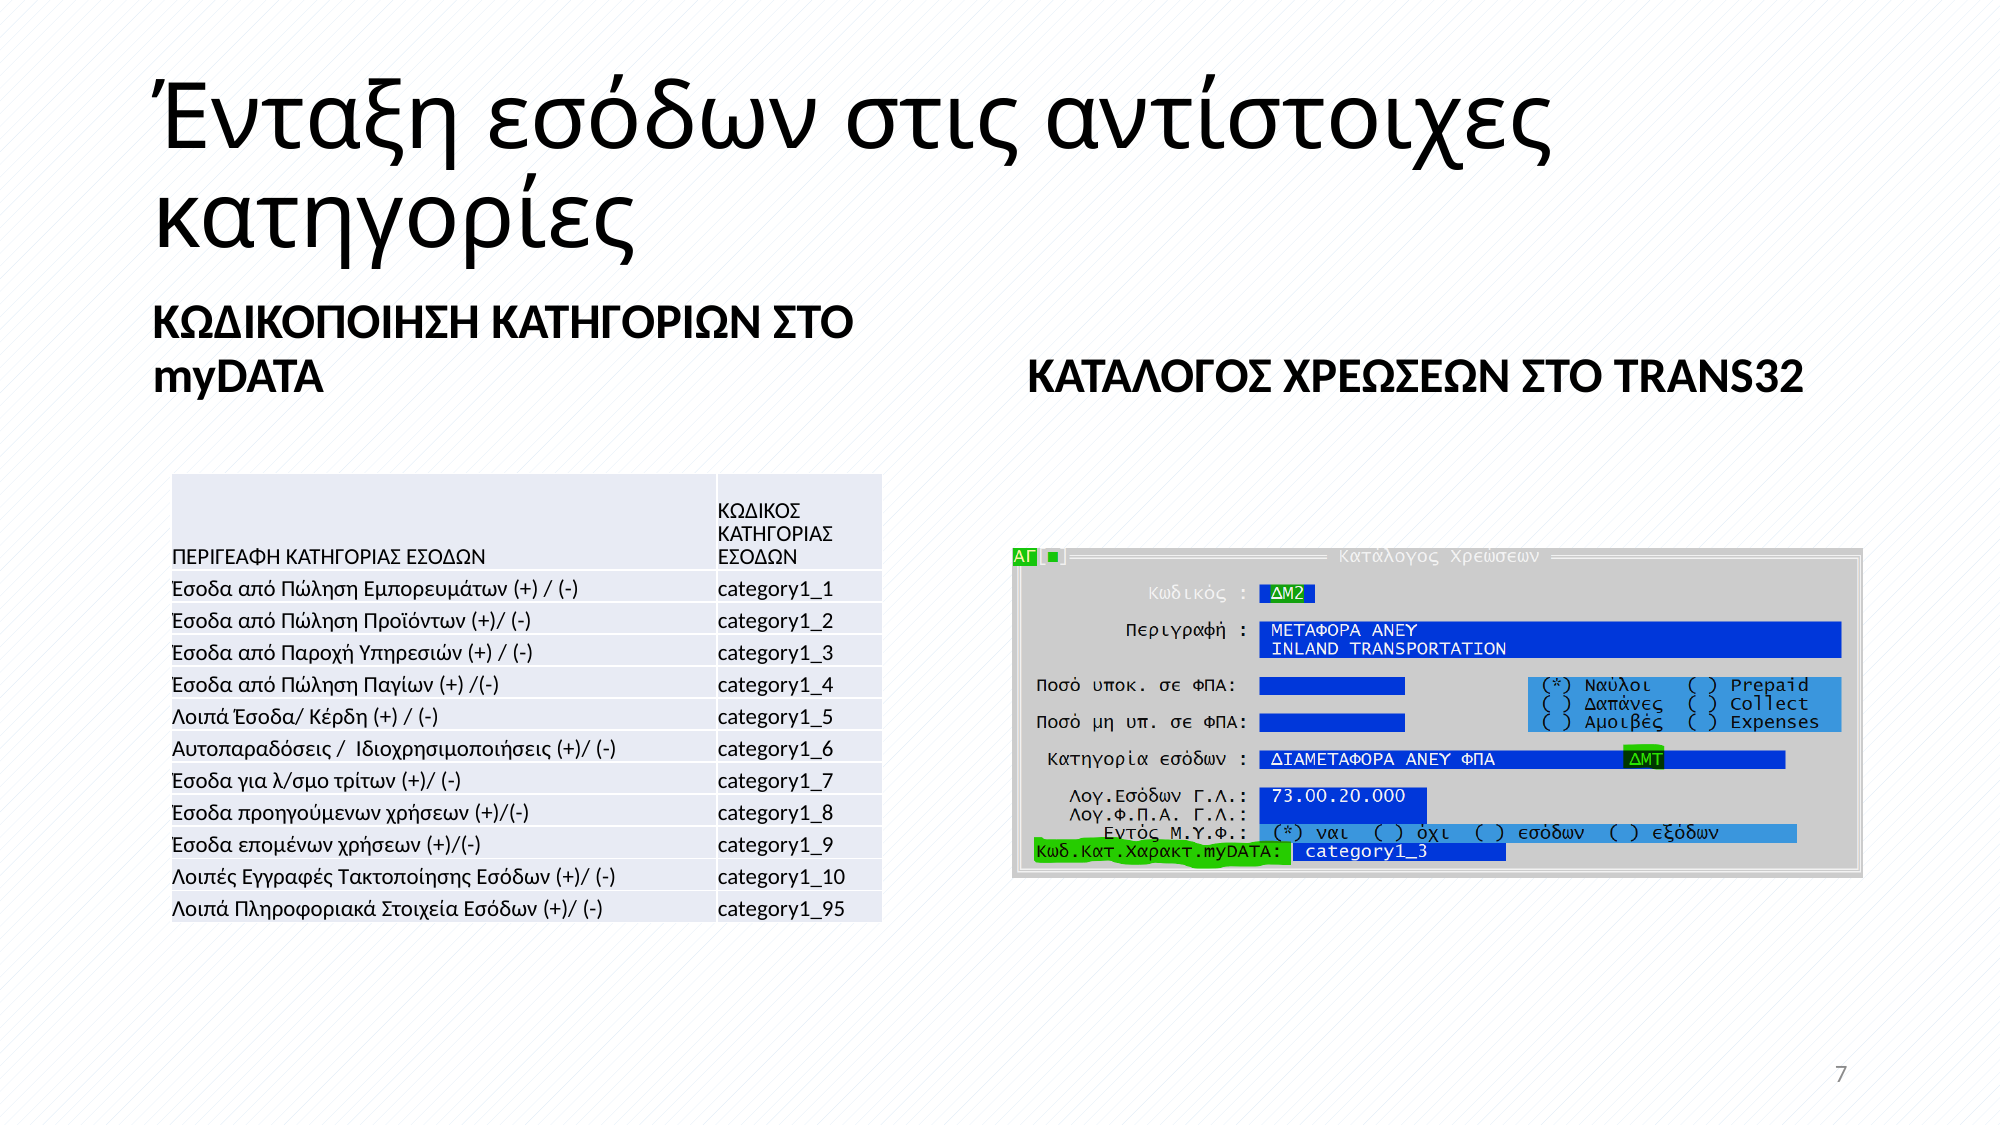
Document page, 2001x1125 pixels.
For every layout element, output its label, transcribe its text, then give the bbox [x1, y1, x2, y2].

table_header ΠΕΡΙΓΕΑΦΗ ΚΑΤΗΓΟΡΙΑΣ ΕΣΟΔΩΝ [172, 474, 716, 569]
table_cell Έσοδα για λ/σμο τρίτων (+)/ (-) [172, 763, 716, 793]
slide_number 7 [1412, 1042, 1863, 1103]
table_cell Αυτοπαραδόσεις / Ιδιοχρησιμοποιήσεις (+)/ (-) [172, 731, 716, 761]
table_header ΚΩΔΙΚΟΣ ΚΑΤΗΓΟΡΙΑΣ ΕΣΟΔΩΝ [718, 474, 882, 569]
list ΚΩΔΙΚΟΠΟΙΗΣΗ ΚΑΤΗΓΟΡΙΩΝ ΣΤΟ myDATA [137, 275, 984, 411]
table_cell Λοιπά Πληροφοριακά Στοιχεία Εσόδων (+)/ (-) [172, 891, 716, 922]
table_cell category1_2 [718, 603, 882, 633]
table_cell category1_8 [718, 795, 882, 825]
table_cell category1_95 [718, 891, 882, 922]
table_cell Έσοδα επομένων χρήσεων (+)/(-) [172, 827, 716, 858]
table_cell Λοιπές Εγγραφές Τακτοποίησης Εσόδων (+)/ (-) [172, 859, 716, 890]
table_cell category1_6 [718, 731, 882, 761]
table_cell category1_9 [718, 827, 882, 858]
table_cell category1_3 [718, 635, 882, 665]
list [1012, 548, 1863, 879]
table_cell category1_7 [718, 763, 882, 793]
table_cell Έσοδα από Πώληση Παγίων (+) /(-) [172, 667, 716, 697]
table_cell Λοιπά Έσοδα/ Κέρδη (+) / (-) [172, 699, 716, 729]
table_cell Έσοδα από Παροχή Υπηρεσιών (+) / (-) [172, 635, 716, 665]
table_cell category1_5 [718, 699, 882, 729]
list ΚΑΤΑΛΟΓΟΣ ΧΡΕΩΣΕΩΝ ΣΤΟ TRANS32 [1012, 275, 1863, 411]
table_cell Έσοδα προηγούμενων χρήσεων (+)/(-) [172, 795, 716, 825]
table_cell category1_1 [718, 571, 882, 601]
table_cell category1_4 [718, 667, 882, 697]
table_cell Έσοδα από Πώληση Εμπορευμάτων (+) / (-) [172, 571, 716, 601]
table_cell category1_10 [718, 859, 882, 890]
table_cell Έσοδα από Πώληση Προϊόντων (+)/ (-) [172, 603, 716, 633]
title Ένταξη εσόδων στις αντίστοιχες κατηγορίες [137, 59, 1863, 278]
